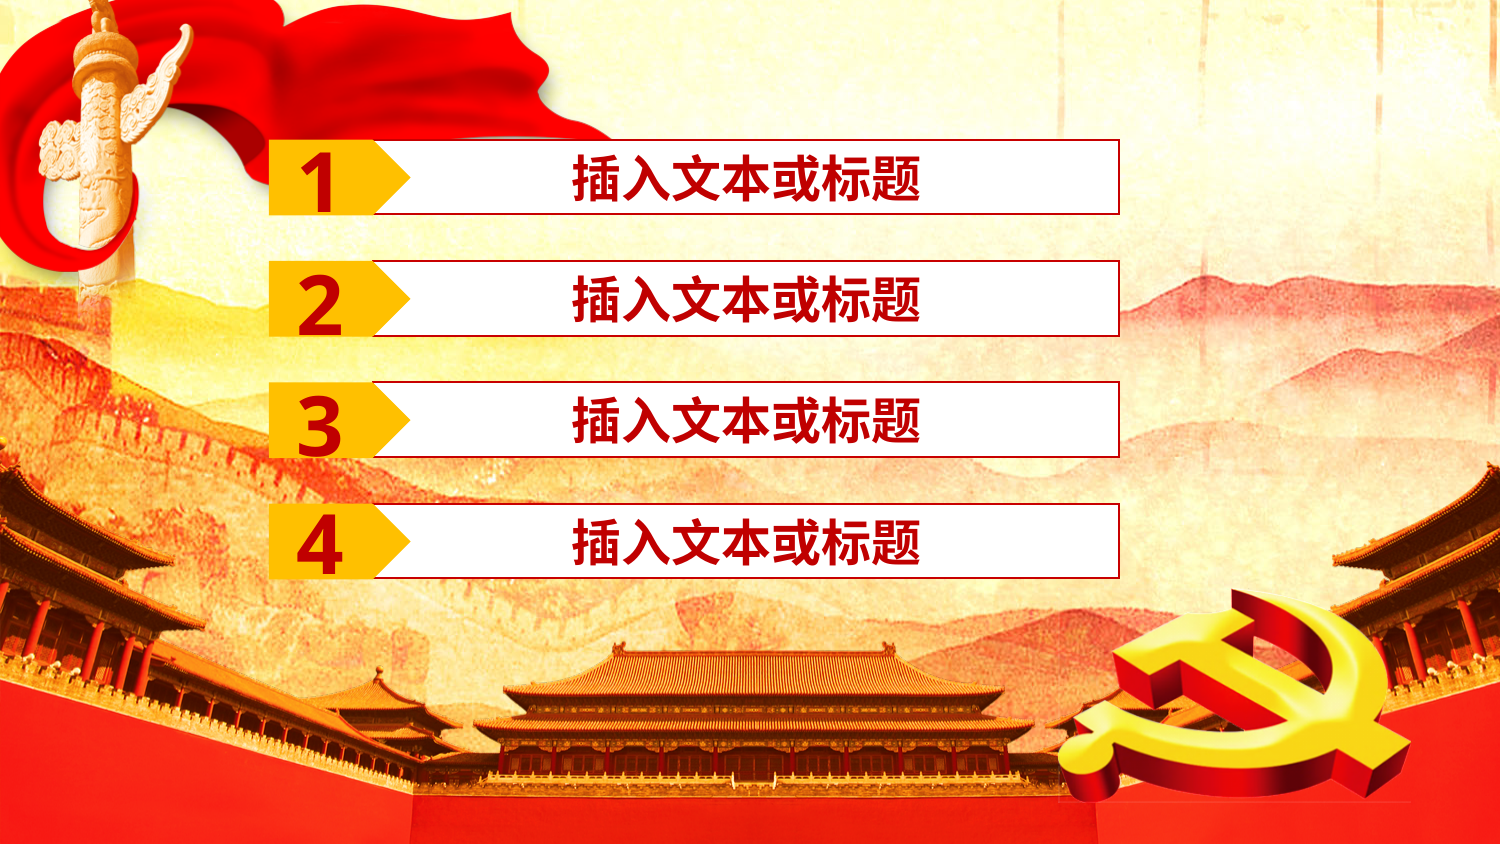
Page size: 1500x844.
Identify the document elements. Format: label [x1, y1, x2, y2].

text_box [268, 244, 1120, 361]
text_box [268, 121, 1120, 239]
text_box [268, 365, 1120, 482]
text_box [268, 483, 1120, 600]
text_box [0, 0, 1500, 844]
